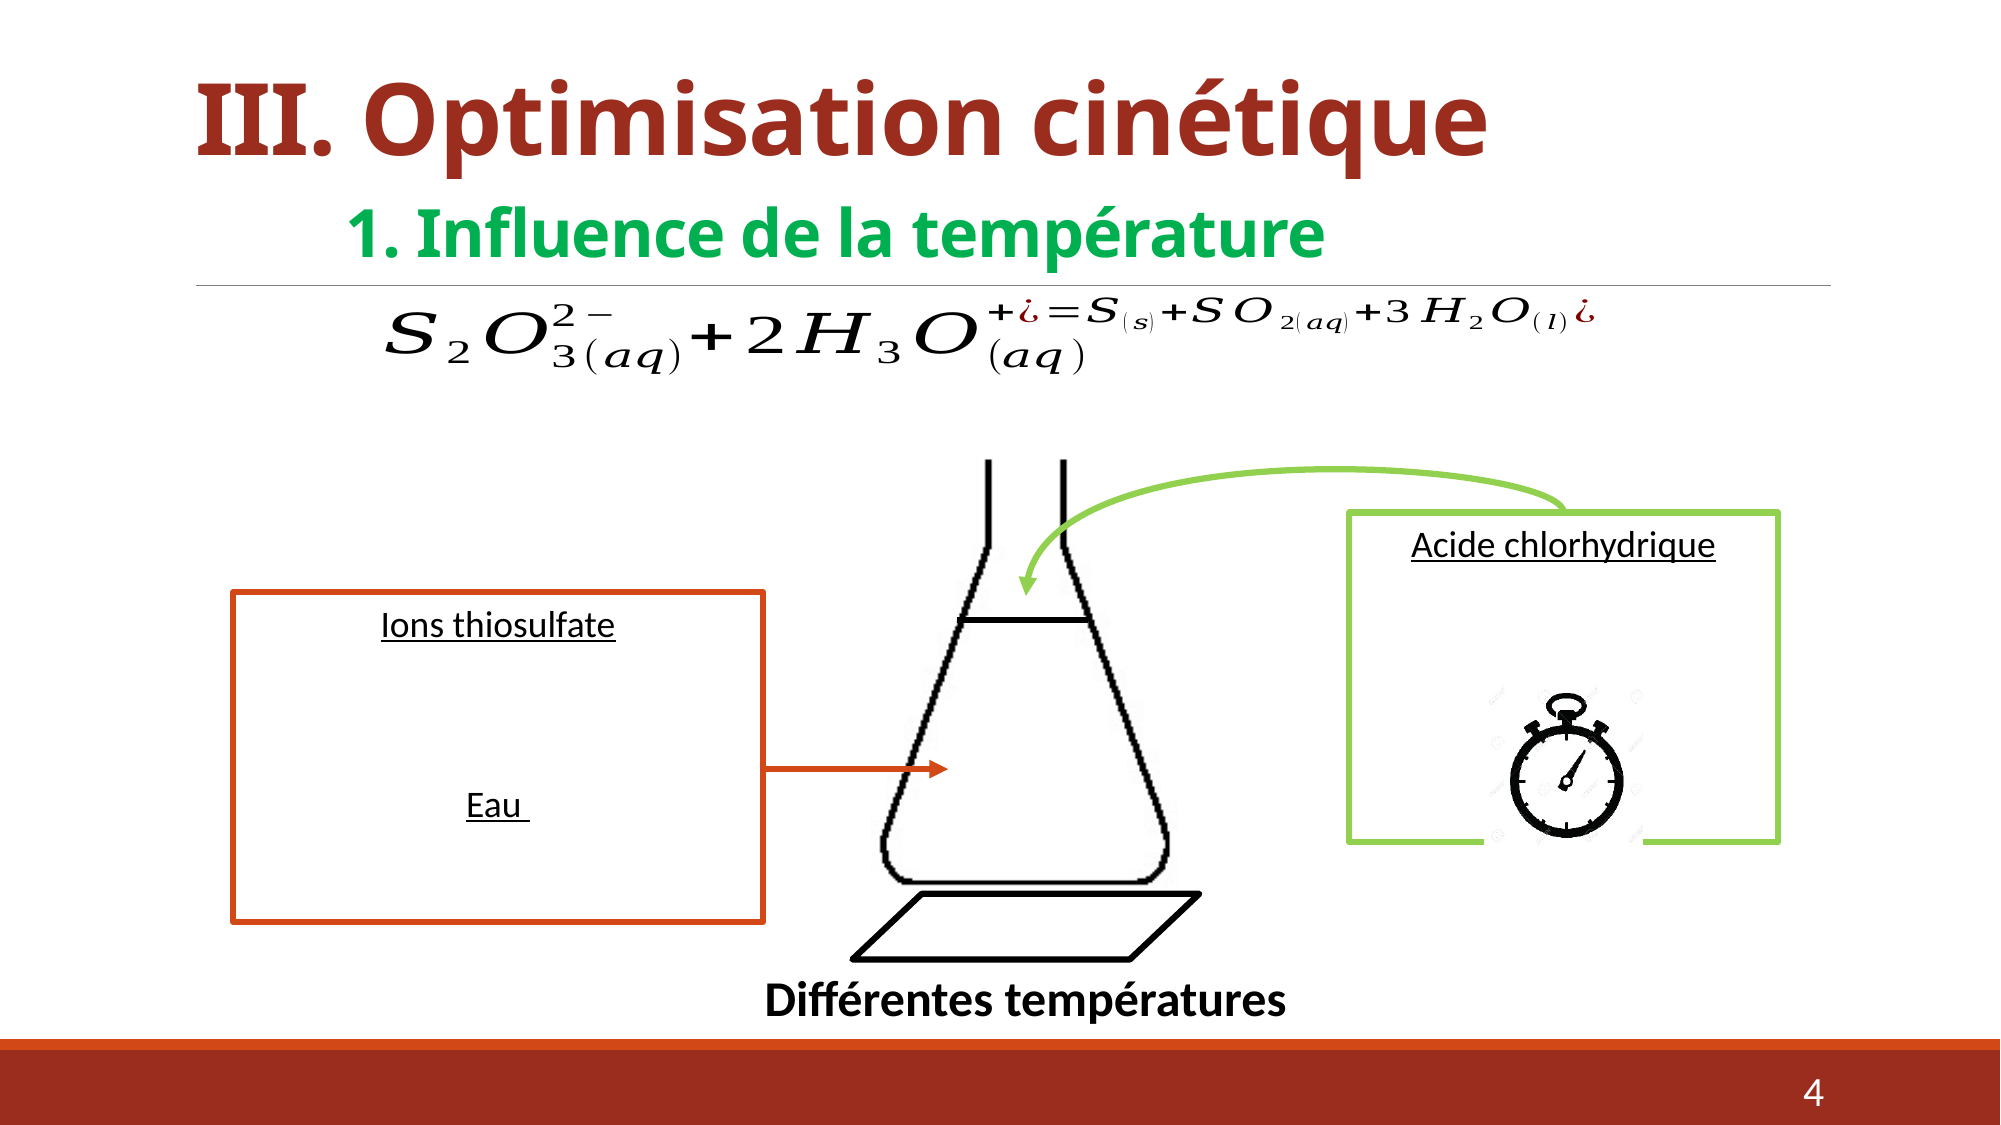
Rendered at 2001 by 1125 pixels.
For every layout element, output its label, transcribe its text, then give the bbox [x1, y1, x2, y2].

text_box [1252, 284, 1337, 824]
title III. Optimisation cinétique 1. Influence de la température [180, 47, 1830, 285]
slide_number 4 [1624, 1059, 1840, 1120]
text_box Différentes températures [733, 959, 1319, 1035]
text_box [851, 893, 1200, 960]
picture [870, 443, 1183, 893]
picture [1484, 682, 1643, 847]
